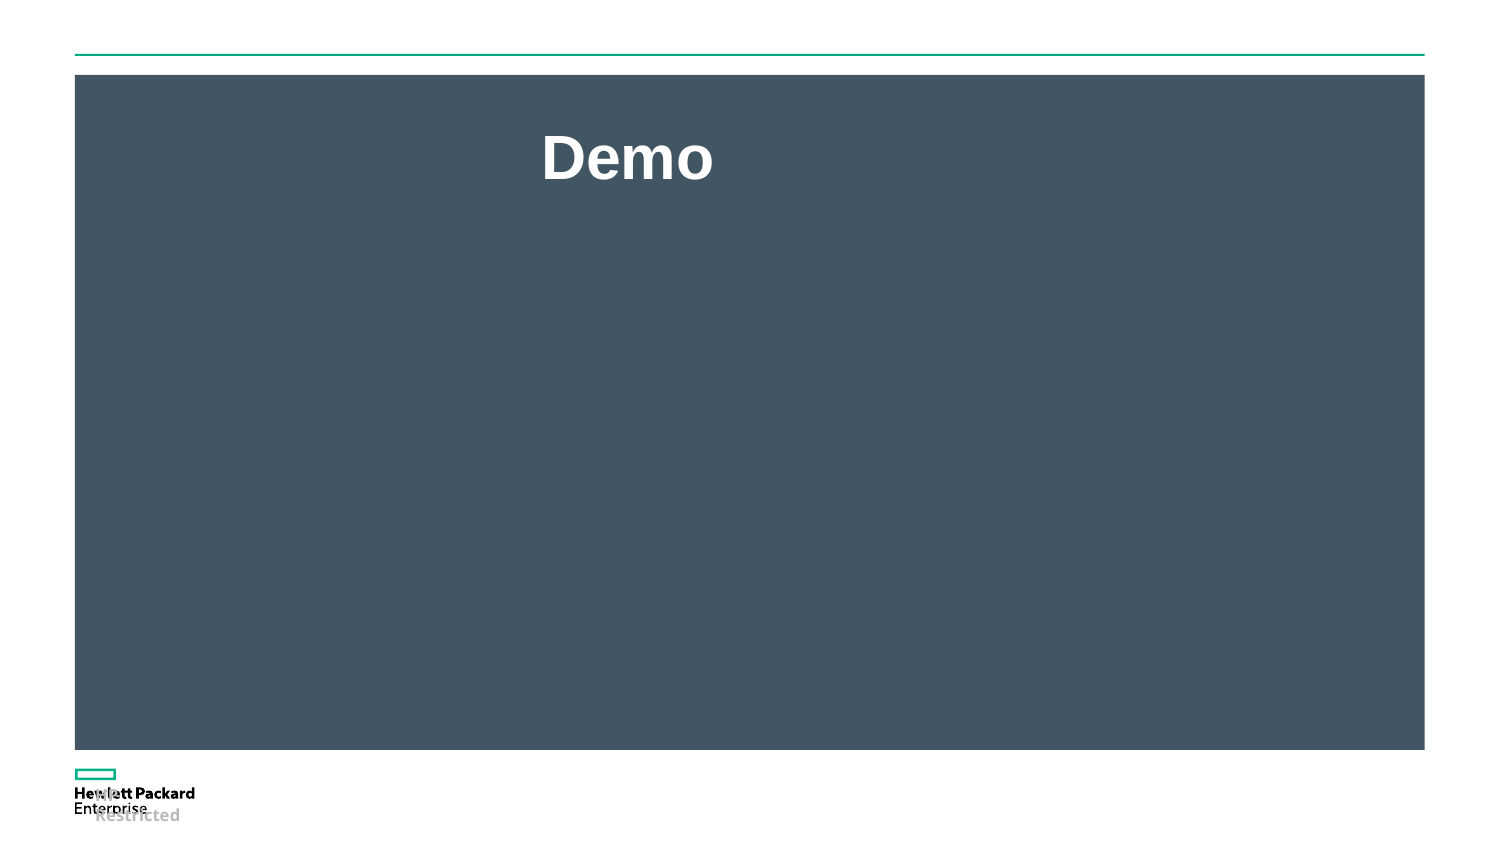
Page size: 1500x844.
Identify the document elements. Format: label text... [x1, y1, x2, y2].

title Demo [121, 121, 1134, 197]
